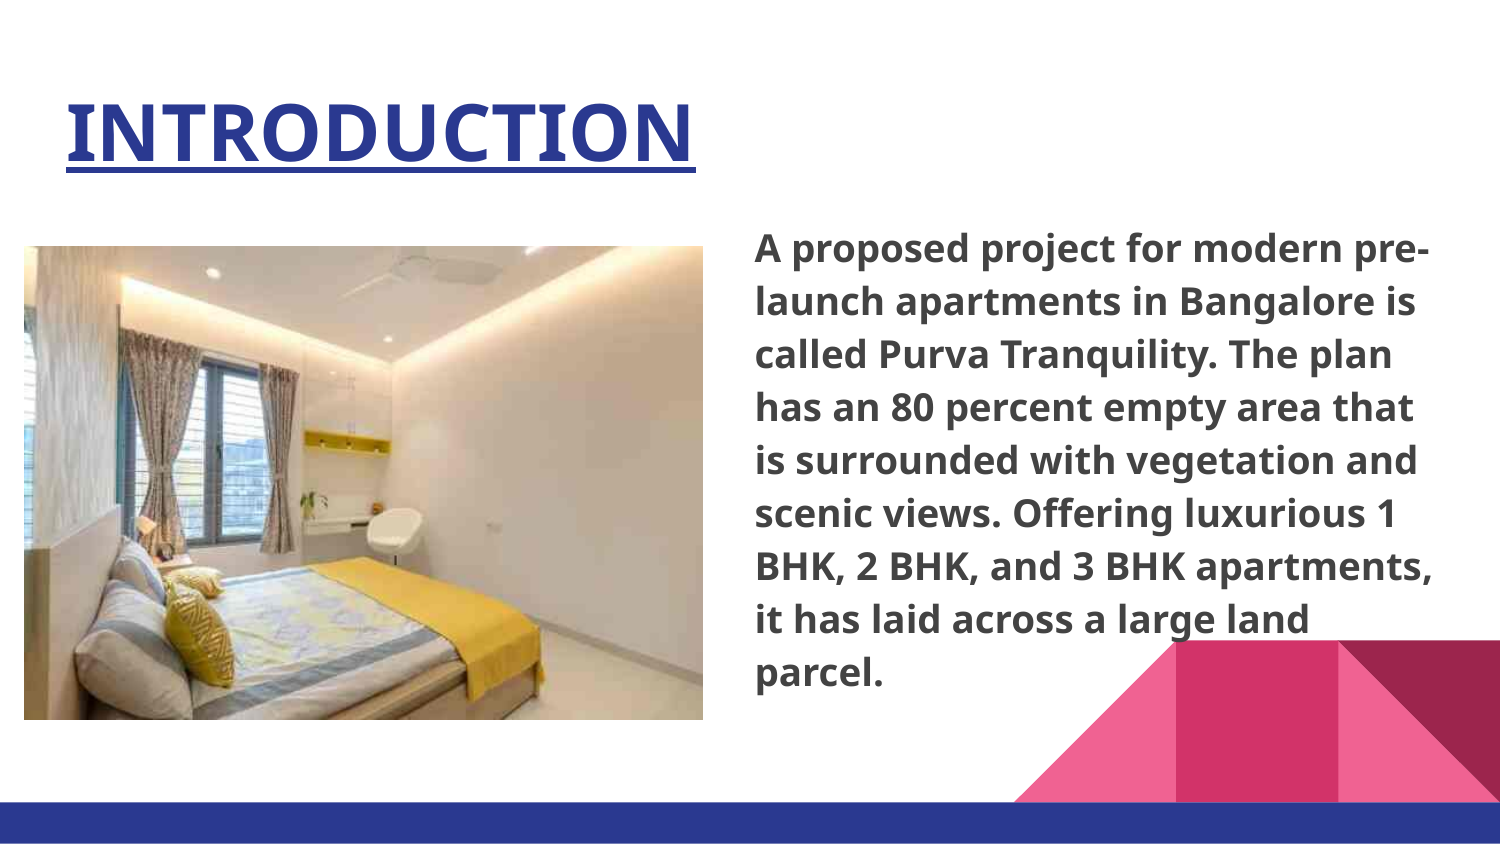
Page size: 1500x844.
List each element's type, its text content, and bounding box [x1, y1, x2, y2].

list A proposed project for modern pre-launch apartments in Bangalore is called Purva Tranquility. The plan has an 80 percent empty area that is surrounded with vegetation and scenic views. Offering luxurious 1 BHK, 2 BHK, and 3 BHK apartments, it has laid across a large land parcel. [739, 201, 1449, 750]
picture [24, 246, 703, 720]
title INTRODUCTION [51, 67, 1449, 167]
